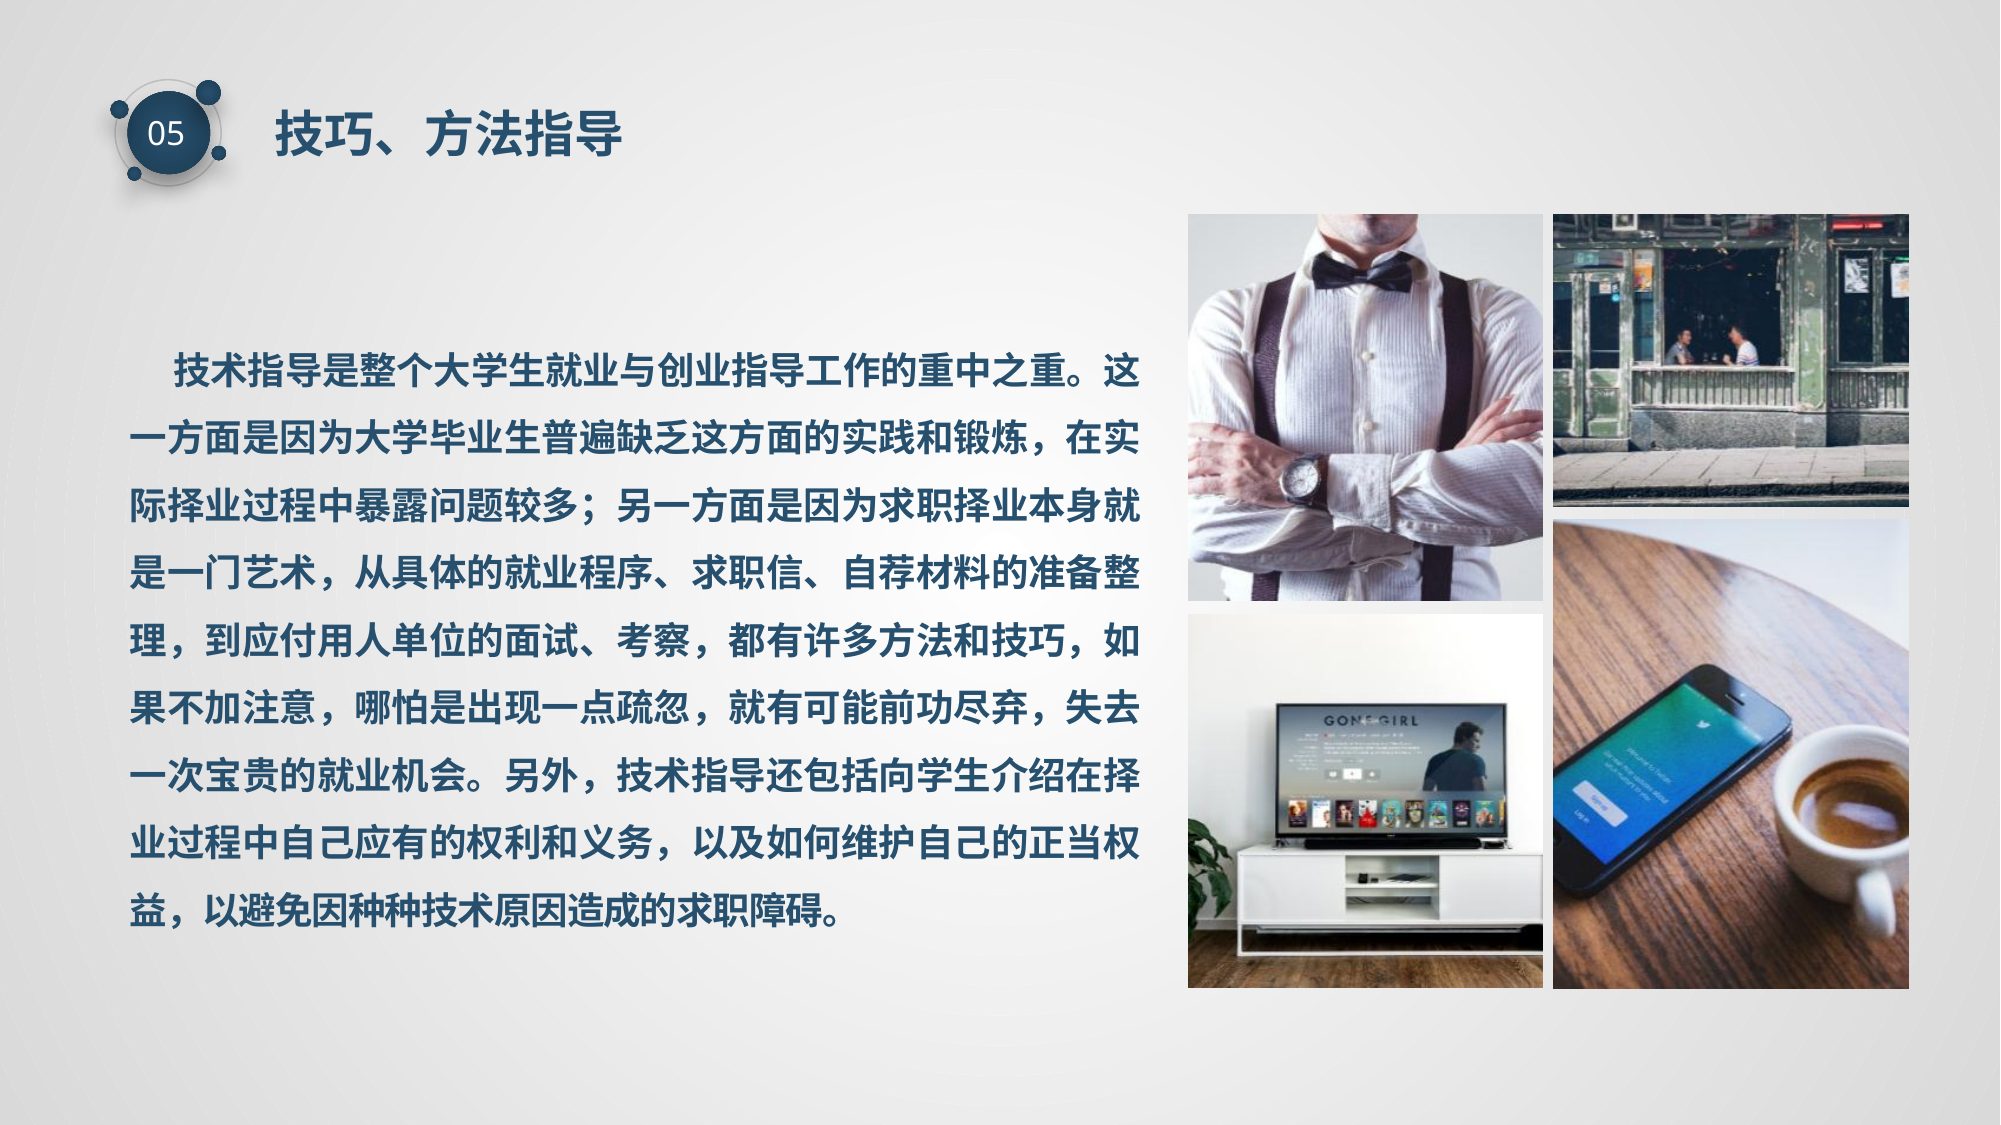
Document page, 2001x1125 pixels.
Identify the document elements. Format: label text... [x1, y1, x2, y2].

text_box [110, 79, 226, 186]
text_box 技巧、方法指导 [259, 95, 640, 170]
picture [1188, 614, 1543, 988]
picture [1553, 519, 1909, 989]
picture [1188, 214, 1543, 602]
text_box 技术指导是整个大学生就业与创业指导工作的重中之重。这一方面是因为大学毕业生普遍缺乏这方面的实践和锻炼，在实际择业过程中暴露问题较多；另一方面是因为求职择业本身就是一门艺术，从具体的就业程序、求职信、自荐材料的准备整理，到应付用人单位的面试、考察，都有许多方法和技巧，如果不加注意，哪怕是出现一点疏忽，就有可能前功尽弃，失去一次宝贵的就业机会。另外，技术指导还包括向学生介绍在择业过程中自己应有的权利和义务，以及如何维护自己的正当权益，以避免因种种技术原因造成的求职障碍。 [115, 317, 1155, 940]
picture [1553, 213, 1909, 507]
